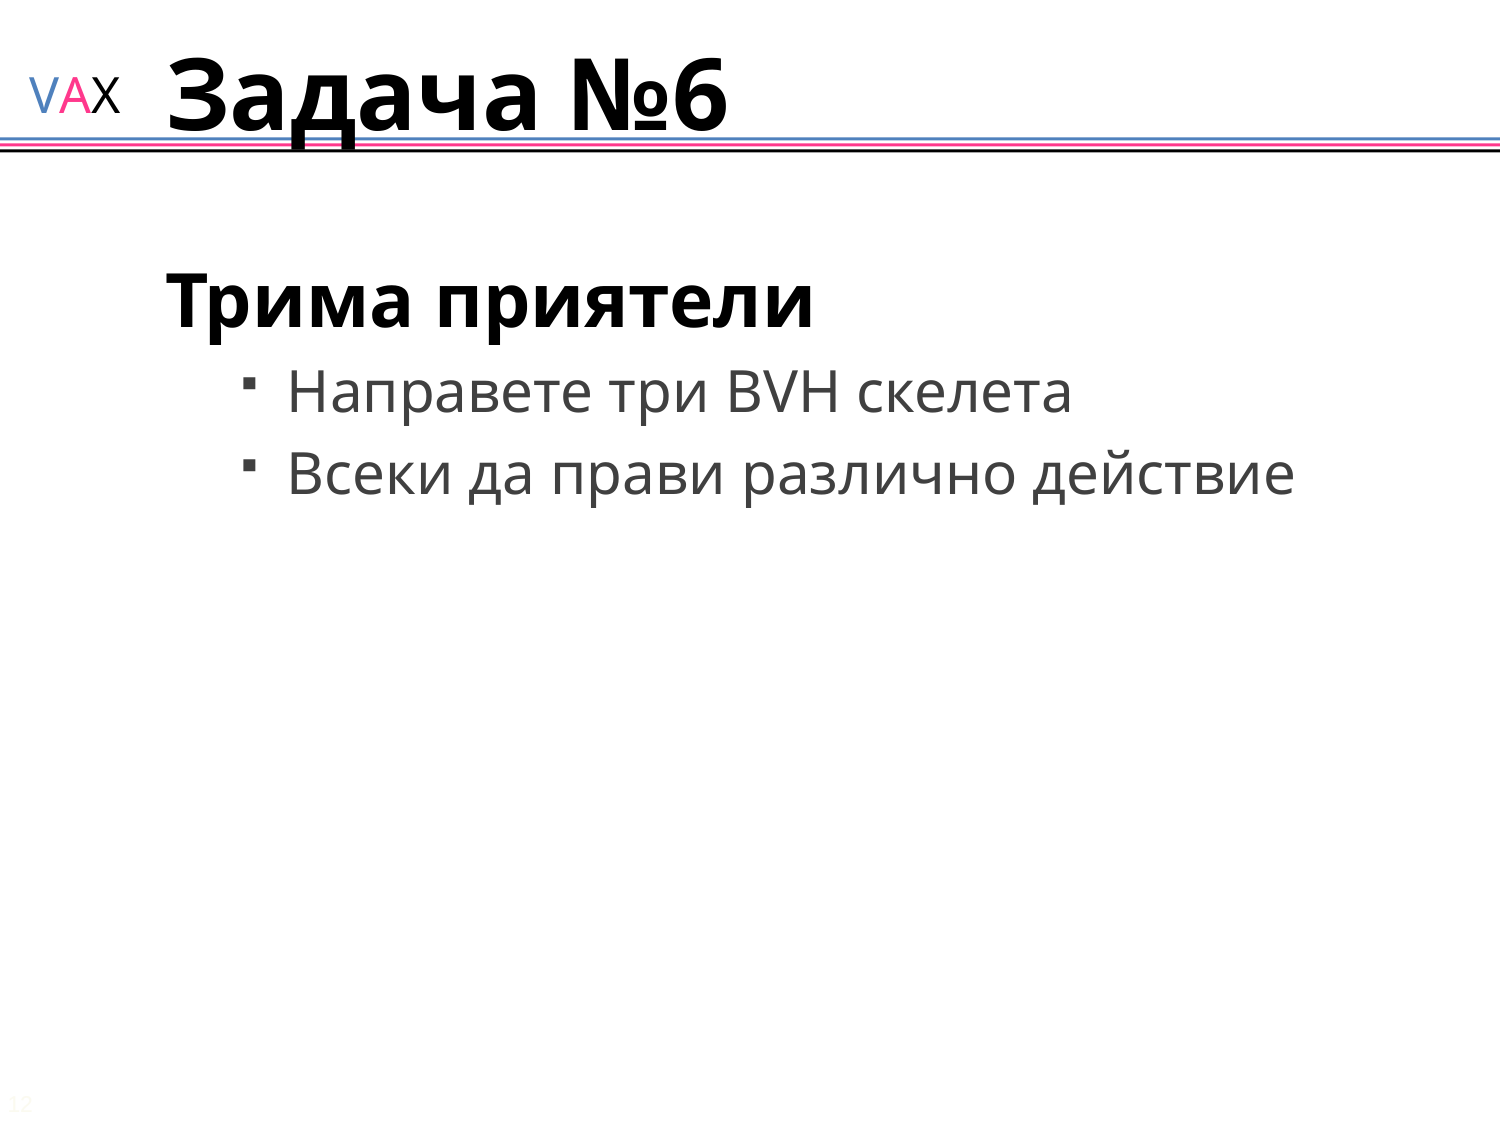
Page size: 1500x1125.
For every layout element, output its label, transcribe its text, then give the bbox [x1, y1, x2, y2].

title Задача №6 [0, 37, 1500, 144]
list Трима приятели Направете три BVH скелета Всеки да прави различно действие [150, 200, 1488, 1113]
